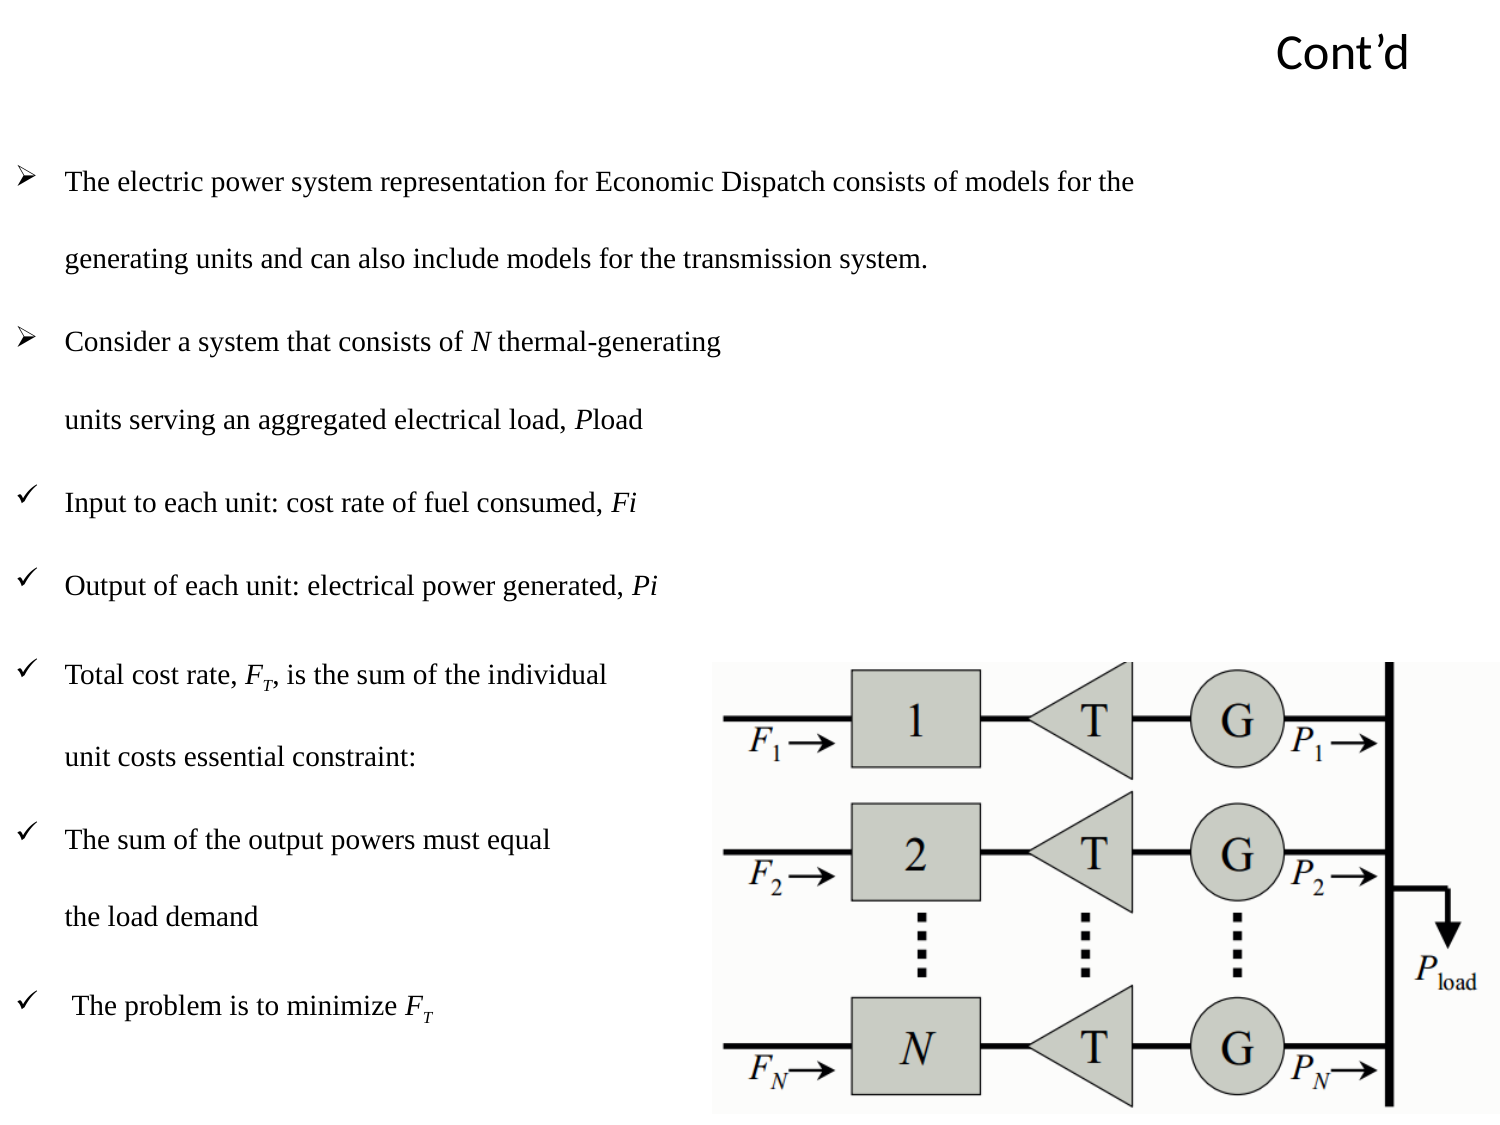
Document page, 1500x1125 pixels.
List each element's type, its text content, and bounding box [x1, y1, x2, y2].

list The electric power system representation for Economic Dispatch consists of models for the generating units and can also include models for the transmission system. Consider a system that consists of N thermal-generating units serving an aggregated electrical load, Pload Input to each unit: cost rate of fuel consumed, Fi Output of each unit: electrical power generated, Pi Total cost rate, FT, is the sum of the individual unit costs essential constraint: The sum of the output powers must equal the load demand The problem is to minimize FT [0, 112, 1500, 1125]
picture [712, 662, 1500, 1114]
title Cont’d [75, 11, 1425, 88]
